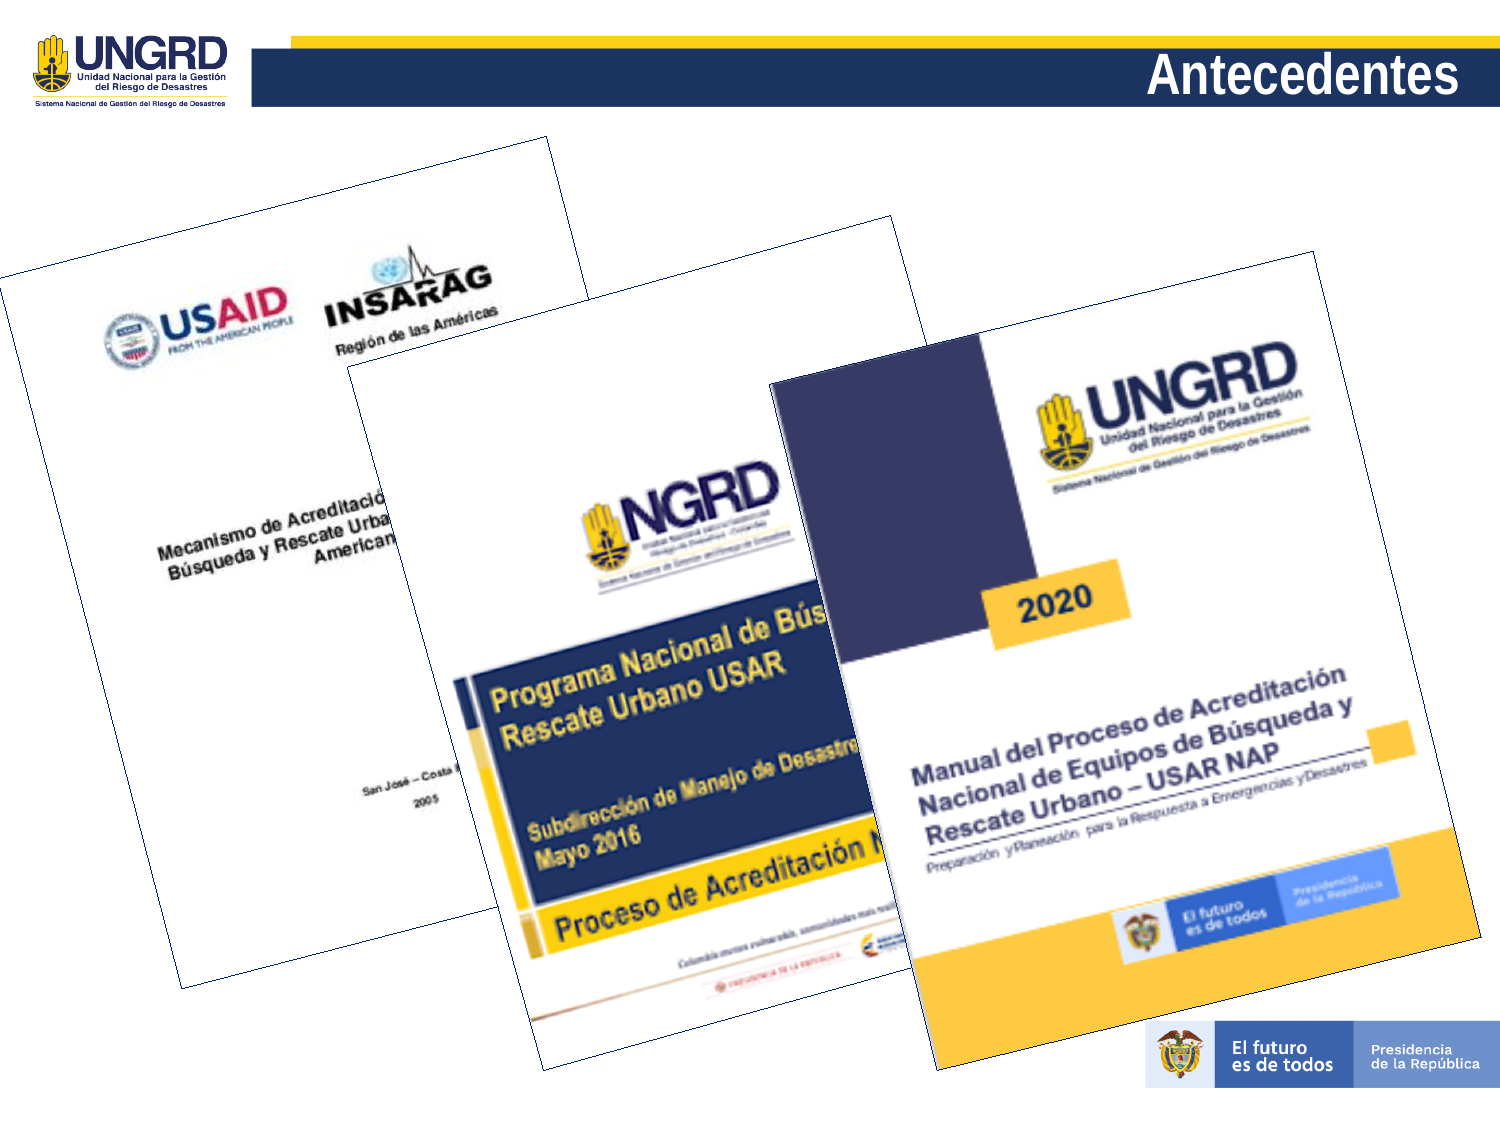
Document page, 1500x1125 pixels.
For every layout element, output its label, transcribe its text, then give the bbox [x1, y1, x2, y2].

title Antecedentes [364, 47, 1475, 95]
picture [0, 0, 1500, 1125]
